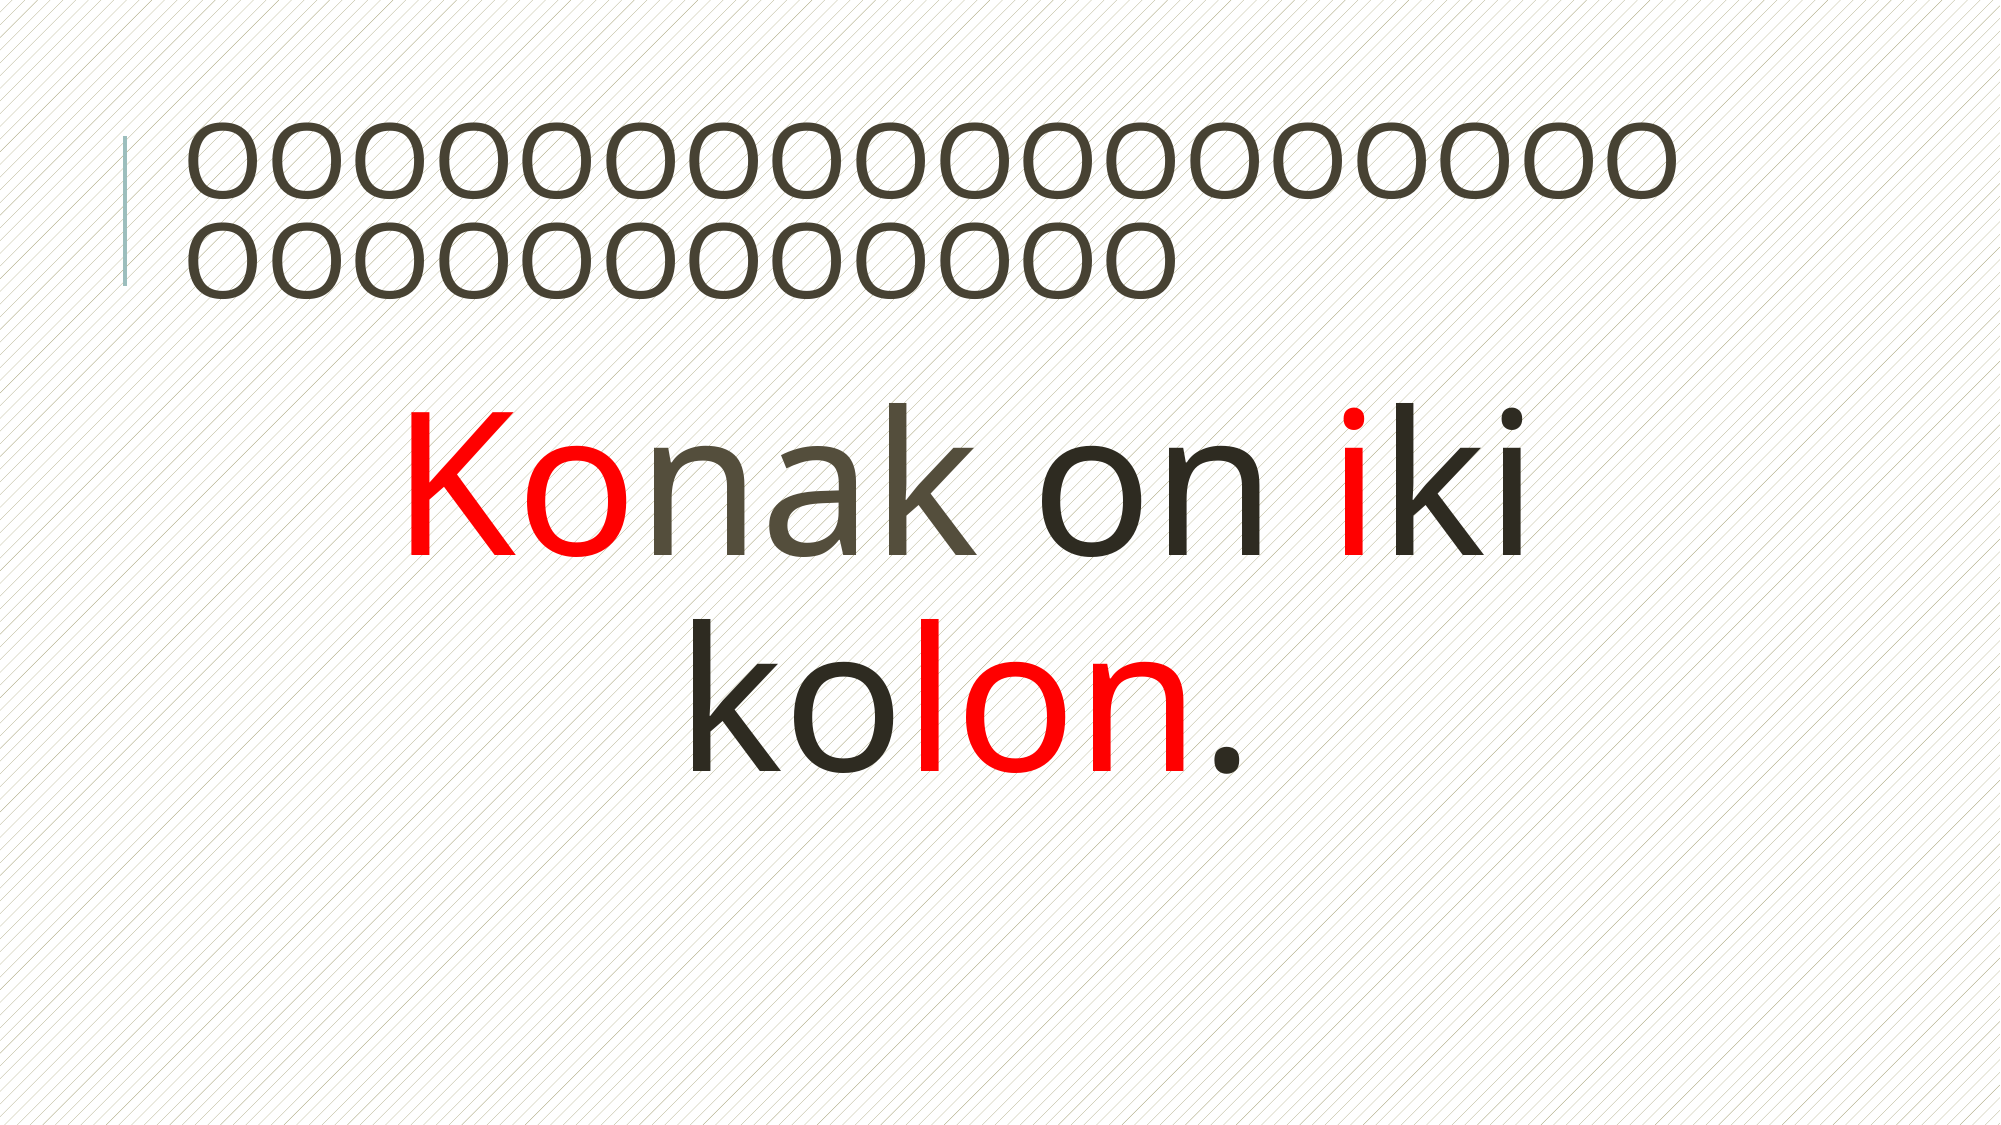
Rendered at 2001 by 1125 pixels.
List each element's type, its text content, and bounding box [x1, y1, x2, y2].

list Konak on iki kolon. [168, 375, 1763, 1035]
title oooooooooooooooooooooooooooooo [168, 96, 1763, 342]
